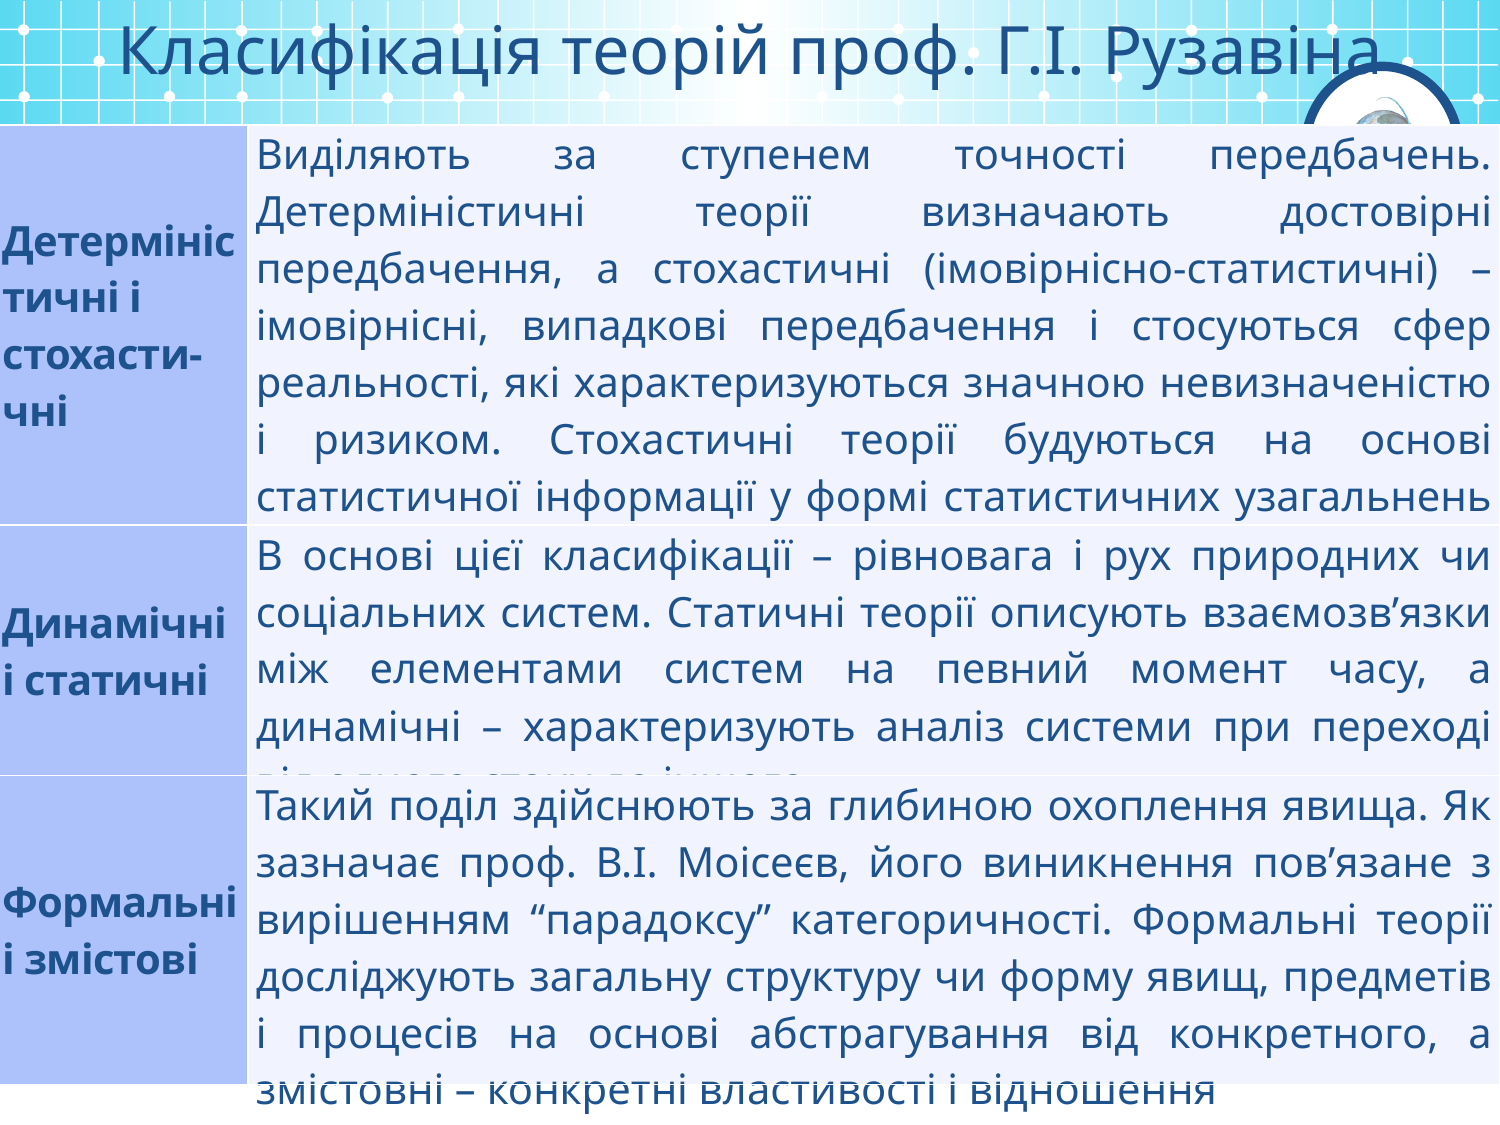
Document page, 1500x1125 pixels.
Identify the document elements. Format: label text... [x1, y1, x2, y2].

table_header Детерміністичні і стохасти-чні [0, 126, 247, 524]
picture [1315, 96, 1449, 124]
table_header Виділяють за ступенем точності передбачень. Детерміністичні теорії визначають достовірні передбачення, а стохастичні (імовірнісно-статистичні) – імовірнісні, випадкові передбачення і стосуються сфер реальності, які характеризуються значною невизначеністю і ризиком. Стохастичні теорії будуються на основі статистичної інформації у формі статистичних узагальнень і гіпотез. [249, 126, 1499, 524]
text_box Класифікація теорій проф. Г.І. Рузавіна [0, 0, 1500, 96]
table_cell Динамічні і статичні [0, 526, 247, 775]
table_cell Формальні і змістові [0, 776, 247, 1084]
table_cell Такий поділ здійснюють за глибиною охоплення явища. Як зазначає проф. В.І. Моісеєв, його виникнення пов’язане з вирішенням “парадоксу” категоричності. Формальні теорії досліджують загальну структуру чи форму явищ, предметів і процесів на основі абстрагування від конкретного, а змістовні – конкретні властивості і відношення [249, 776, 1499, 1084]
table_cell В основі цієї класифікації – рівновага і рух природних чи соціальних систем. Статичні теорії описують взаємозв’язки між елементами систем на певний момент часу, а динамічні – характеризують аналіз системи при переході від одного стану до іншого [249, 526, 1499, 775]
